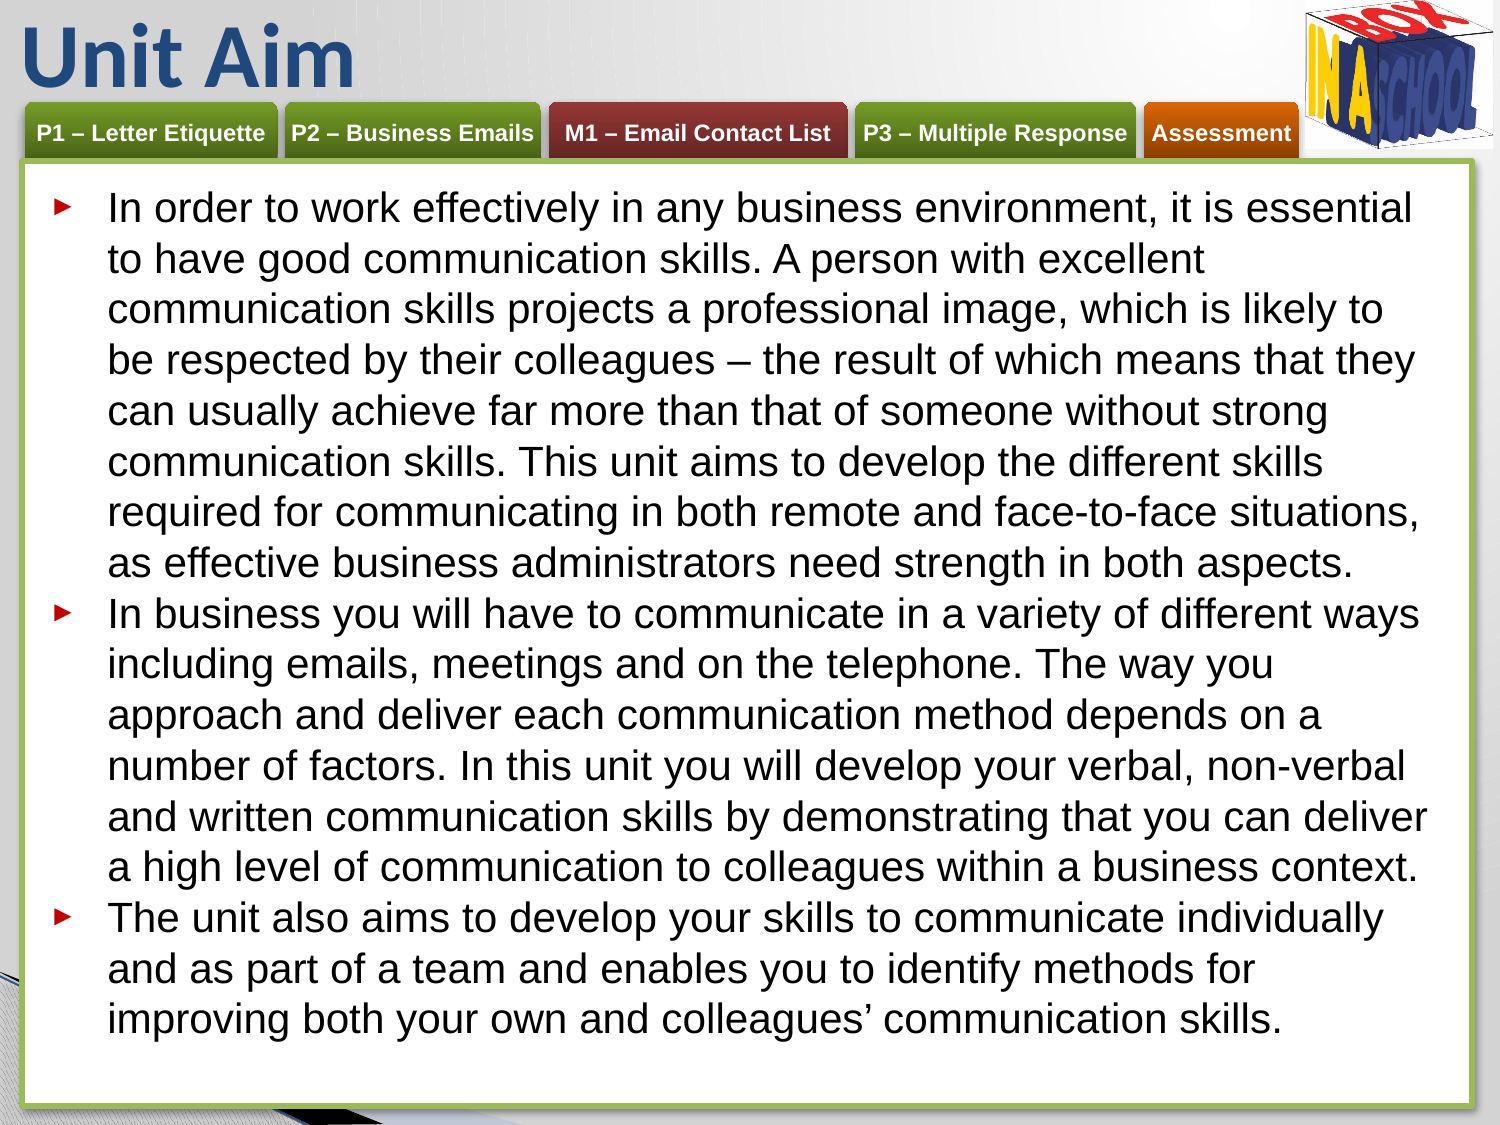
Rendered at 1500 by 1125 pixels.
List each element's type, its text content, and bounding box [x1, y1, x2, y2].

title Unit Aim [5, 0, 1270, 102]
picture [281, 1114, 303, 1125]
picture [1305, 0, 1494, 149]
text_box In order to work effectively in any business environment, it is essential to have good communication skills. A person with excellent communication skills projects a professional image, which is likely to be respected by their colleagues – the result of which means that they can usually achieve far more than that of someone without strong communication skills. This unit aims to develop the different skills required for communicating in both remote and face-to-face situations, as effective business administrators need strength in both aspects. In business you will have to communicate in a variety of different ways including emails, meetings and on the telephone. The way you approach and deliver each communication method depends on a number of factors. In this unit you will develop your verbal, non-verbal and written communication skills by demonstrating that you can deliver a high level of communication to colleagues within a business context. The unit also aims to develop your skills to communicate individually and as part of a team and enables you to identify methods for improving both your own and colleagues’ communication skills. [34, 172, 1454, 1050]
